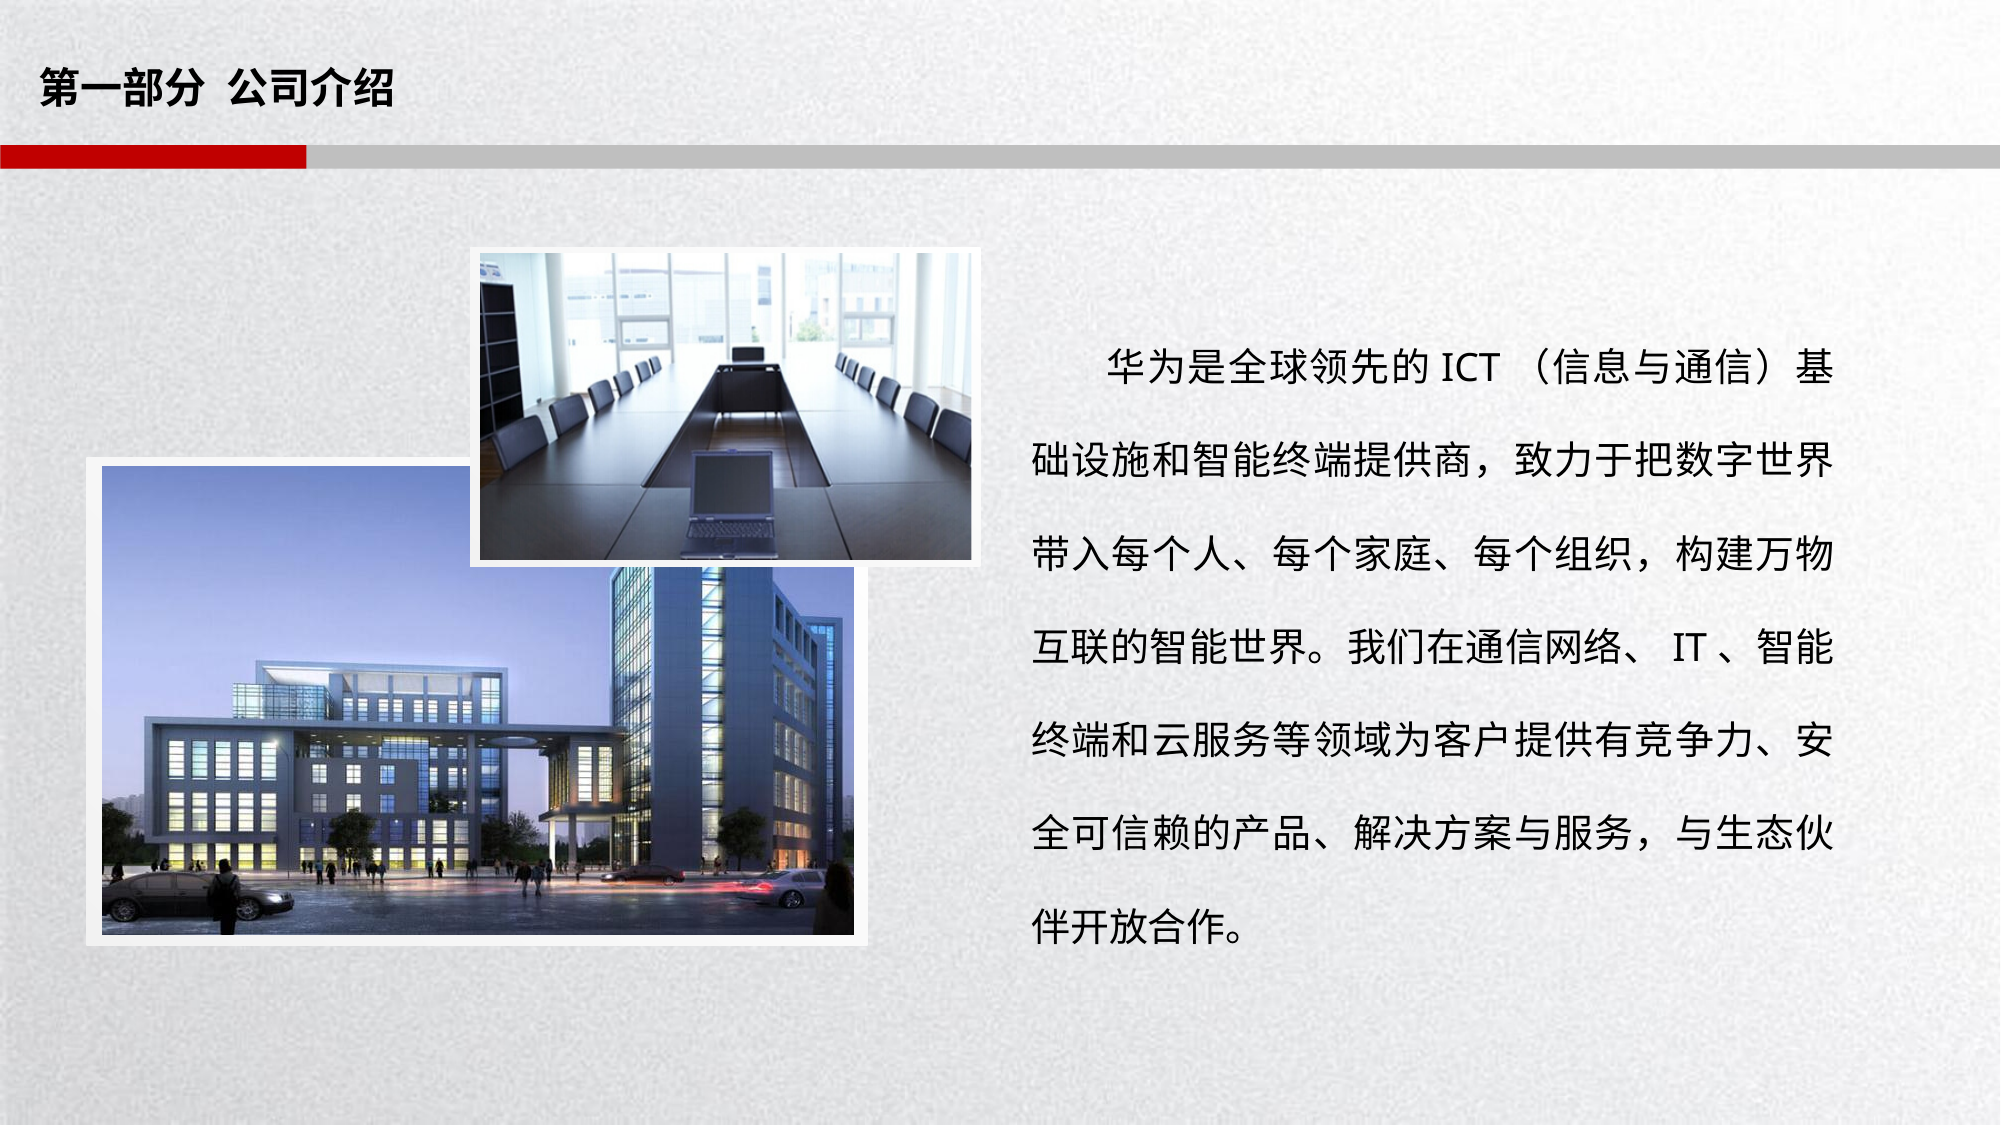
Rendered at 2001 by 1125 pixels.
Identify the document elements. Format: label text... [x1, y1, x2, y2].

title 第一部分 公司介绍 [23, 47, 1824, 124]
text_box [86, 457, 868, 946]
text_box 华为是全球领先的ICT（信息与通信）基础设施和智能终端提供商，致力于把数字世界带入每个人、每个家庭、每个组织，构建万物互联的智能世界。我们在通信网络、IT、智能终端和云服务等领域为客户提供有竞争力、安全可信赖的产品、解决方案与服务，与生态伙伴开放合作。 [1031, 296, 1835, 949]
picture [0, 0, 2001, 1125]
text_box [469, 247, 981, 567]
